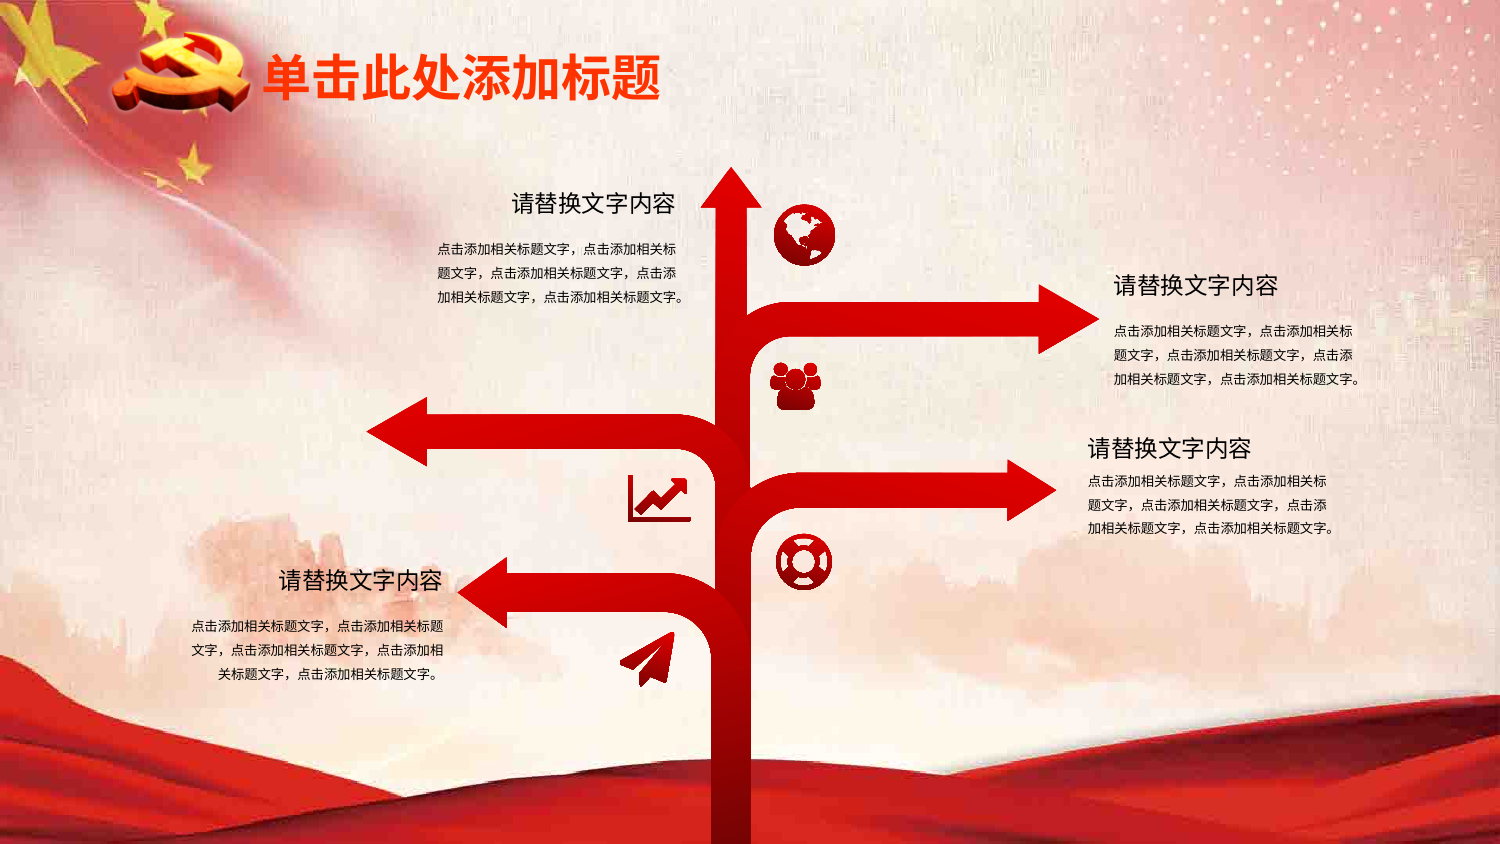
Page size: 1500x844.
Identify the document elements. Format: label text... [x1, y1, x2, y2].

text_box [770, 362, 821, 410]
text_box 请替换文字内容 点击添加相关标题文字，点击添加相关标题文字，点击添加相关标题文字，点击添加相关标题文字，点击添加相关标题文字。 [411, 181, 691, 329]
text_box [364, 395, 752, 544]
text_box [714, 457, 1059, 658]
text_box [458, 555, 752, 844]
text_box [774, 204, 835, 266]
text_box [714, 282, 1099, 476]
text_box [620, 631, 675, 687]
text_box 请替换文字内容 点击添加相关标题文字，点击添加相关标题文字，点击添加相关标题文字，点击添加相关标题文字，点击添加相关标题文字。 [1073, 426, 1353, 561]
text_box [628, 475, 691, 522]
text_box 单击此处添加标题 [259, 38, 677, 114]
text_box [776, 533, 832, 590]
text_box 请替换文字内容 点击添加相关标题文字，点击添加相关标题文字，点击添加相关标题文字，点击添加相关标题文字，点击添加相关标题文字。 [1099, 263, 1379, 411]
text_box [698, 164, 764, 370]
text_box 请替换文字内容 点击添加相关标题文字，点击添加相关标题文字，点击添加相关标题文字，点击添加相关标题文字，点击添加相关标题文字。 [175, 558, 458, 690]
picture [0, 0, 1500, 844]
